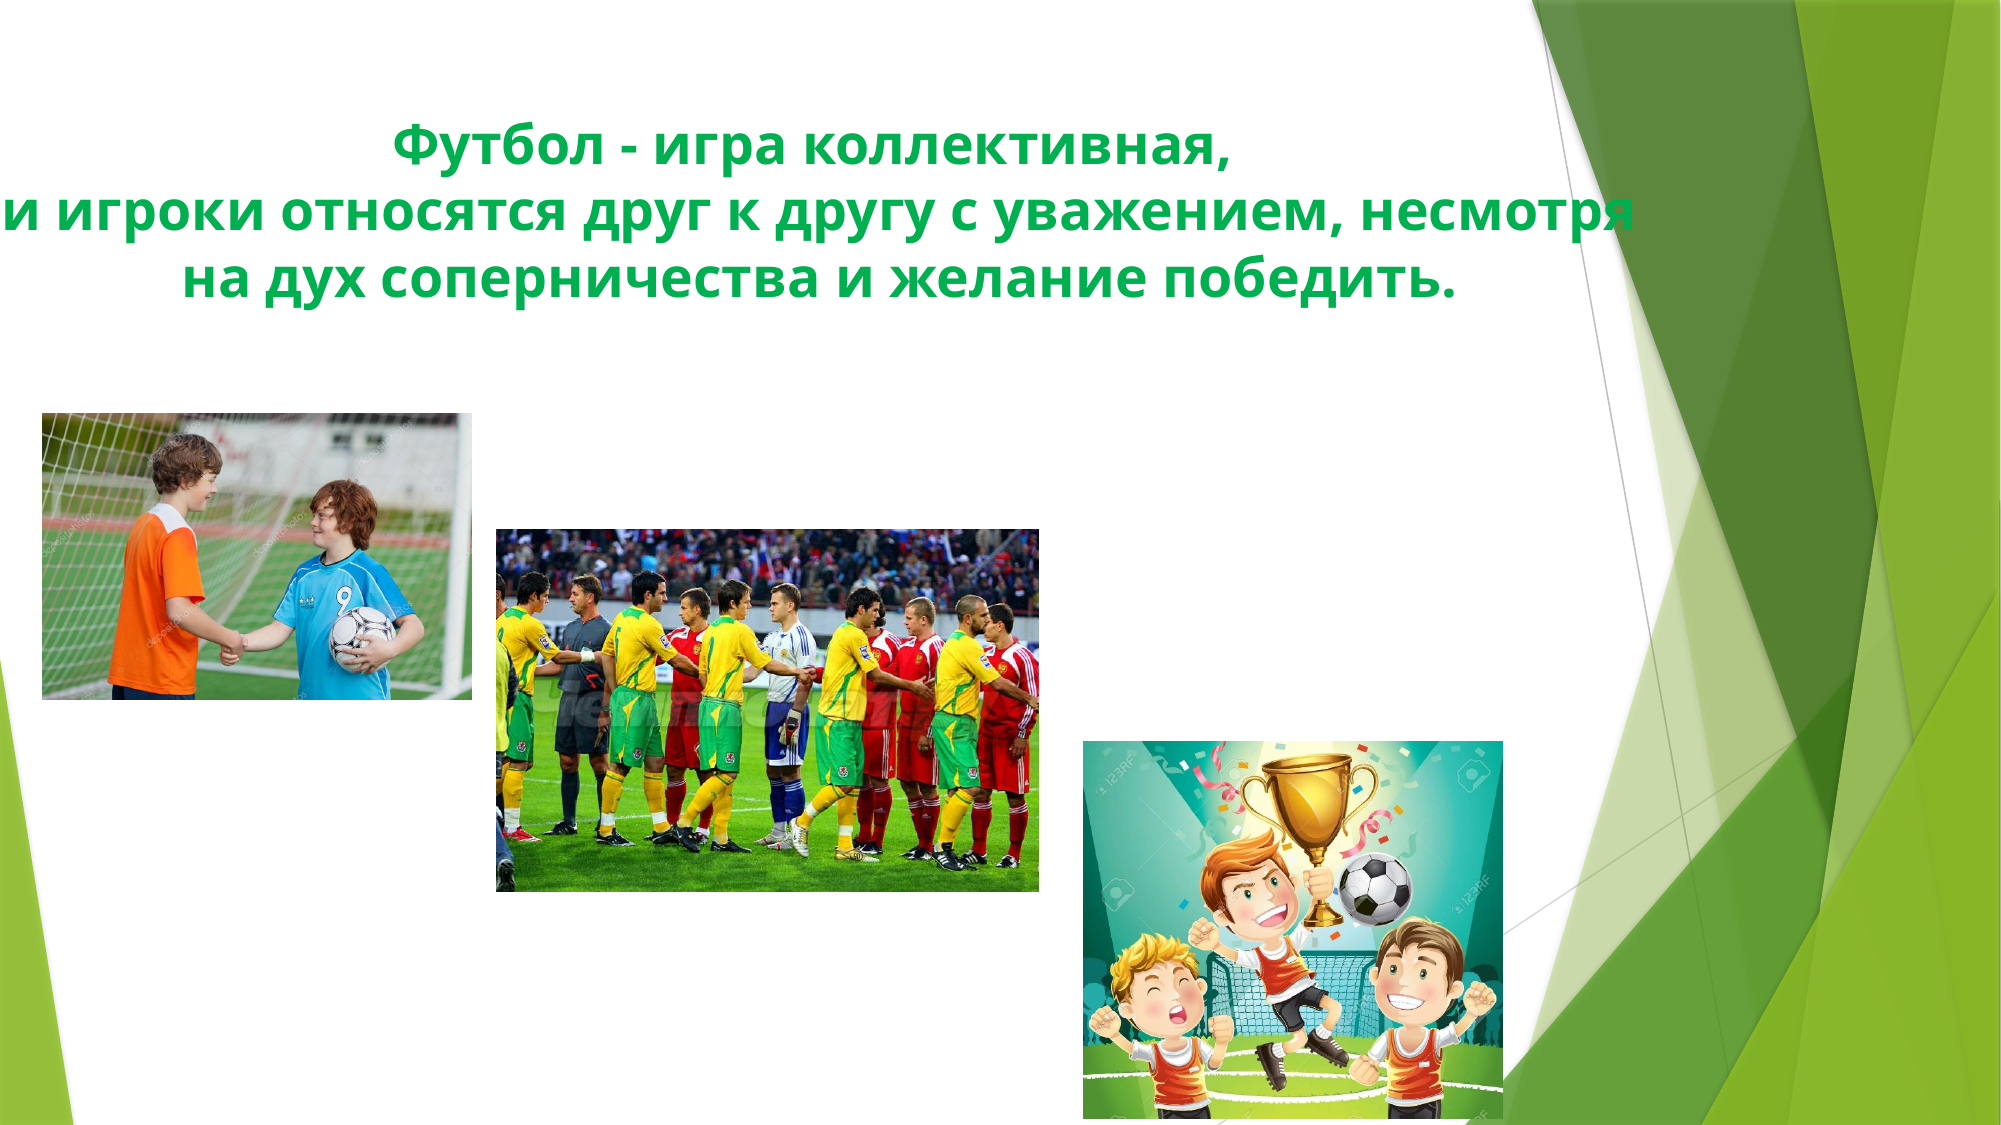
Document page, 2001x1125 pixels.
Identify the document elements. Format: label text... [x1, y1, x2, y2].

picture [41, 412, 472, 700]
picture [1082, 741, 1503, 1120]
picture [495, 529, 1040, 892]
title Футбол - игра коллективная, и игроки относятся друг к другу с уважением, несмотря на дух соперничества и желание победить. [0, 101, 1683, 319]
